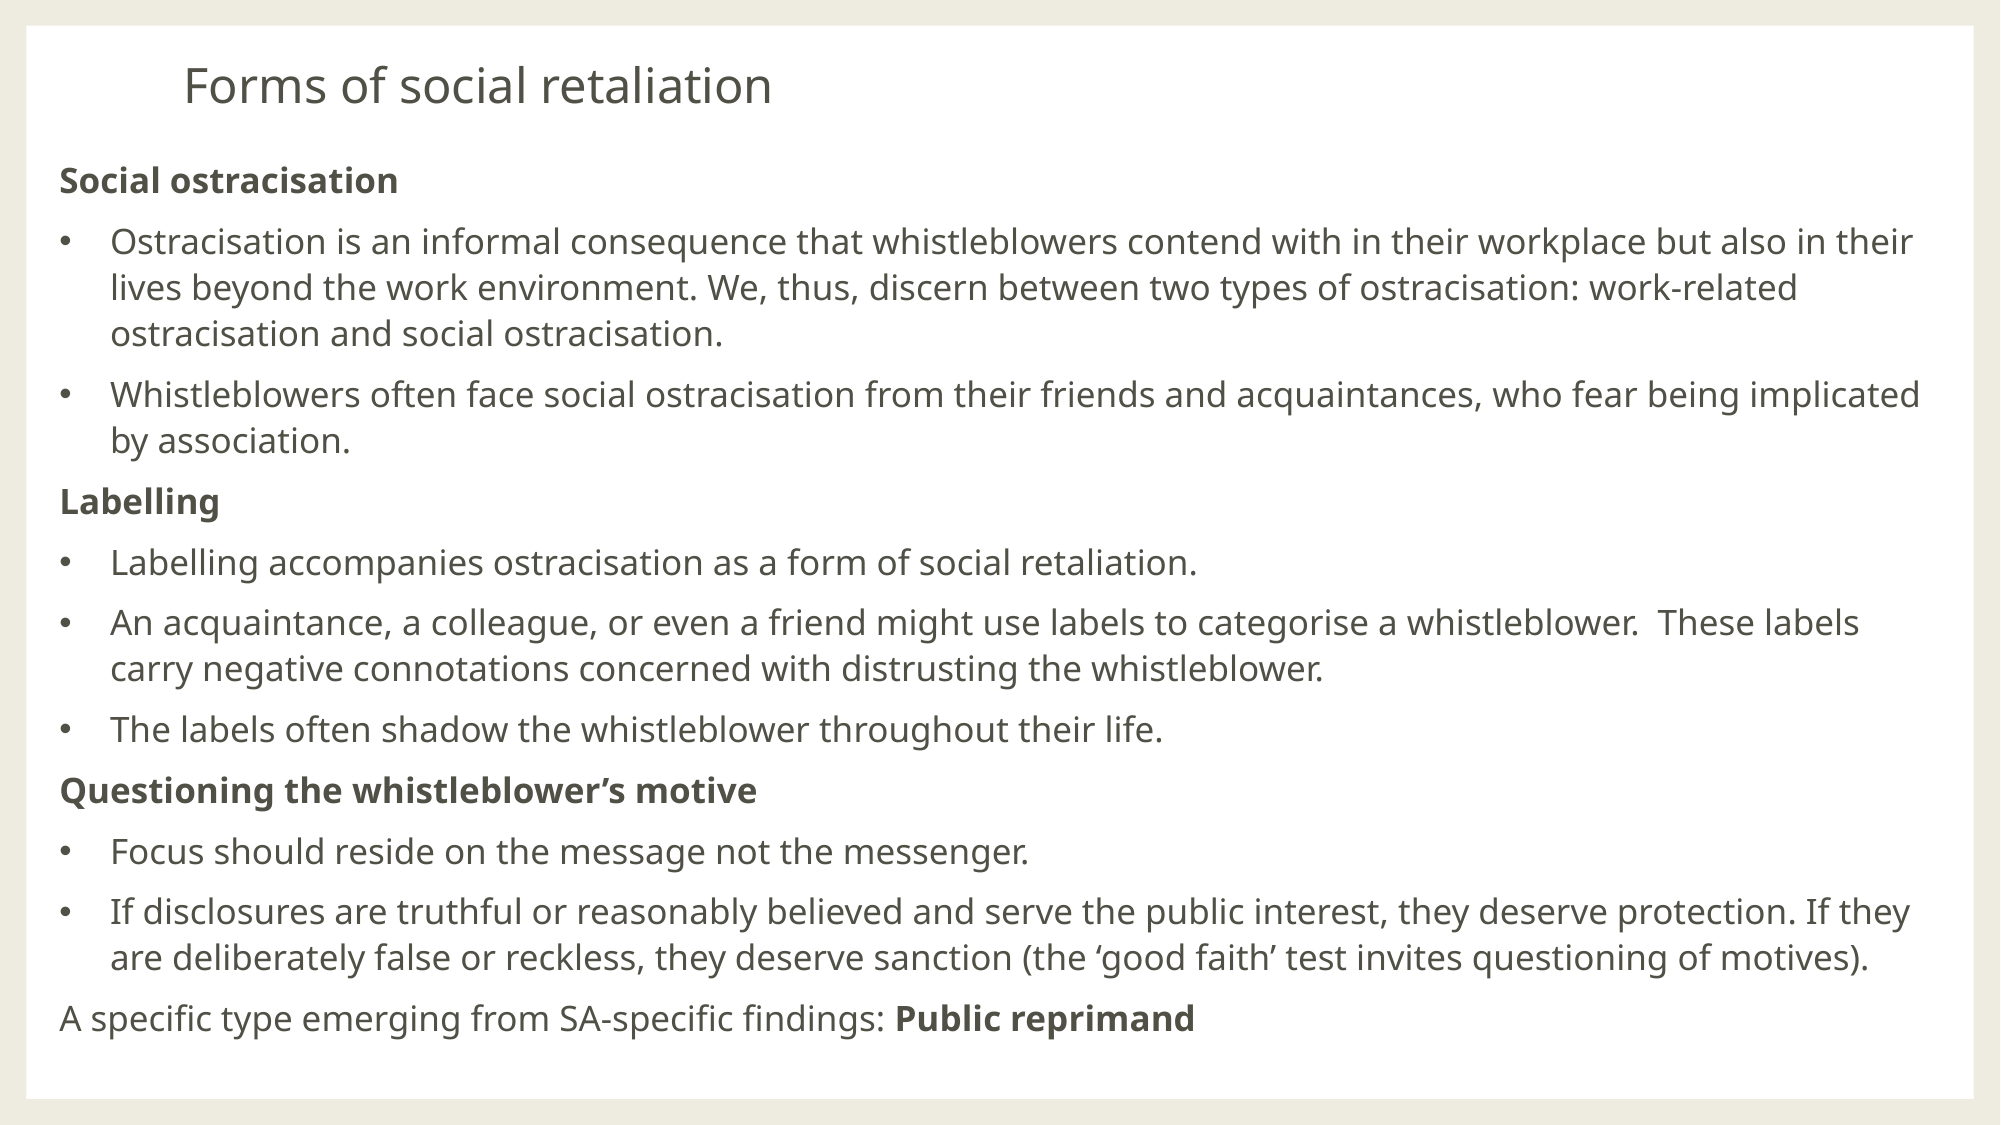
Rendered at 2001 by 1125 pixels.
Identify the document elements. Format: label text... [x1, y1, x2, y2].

title Forms of social retaliation [168, 40, 1832, 121]
list Social ostracisation Ostracisation is an informal consequence that whistleblowers contend with in their workplace but also in their lives beyond the work environment. We, thus, discern between two types of ostracisation: work-related ostracisation and social ostracisation. Whistleblowers often face social ostracisation from their friends and acquaintances, who fear being implicated by association. Labelling Labelling accompanies ostracisation as a form of social retaliation. An acquaintance, a colleague, or even a friend might use labels to categorise a whistleblower. These labels carry negative connotations concerned with distrusting the whistleblower. The labels often shadow the whistleblower throughout their life. Questioning the whistleblower’s motive Focus should reside on the message not the messenger. If disclosures are truthful or reasonably believed and serve the public interest, they deserve protection. If they are deliberately false or reckless, they deserve sanction (the ‘good faith’ test invites questioning of motives). A specific type emerging from SA-specific findings: Public reprimand [44, 147, 1952, 1085]
